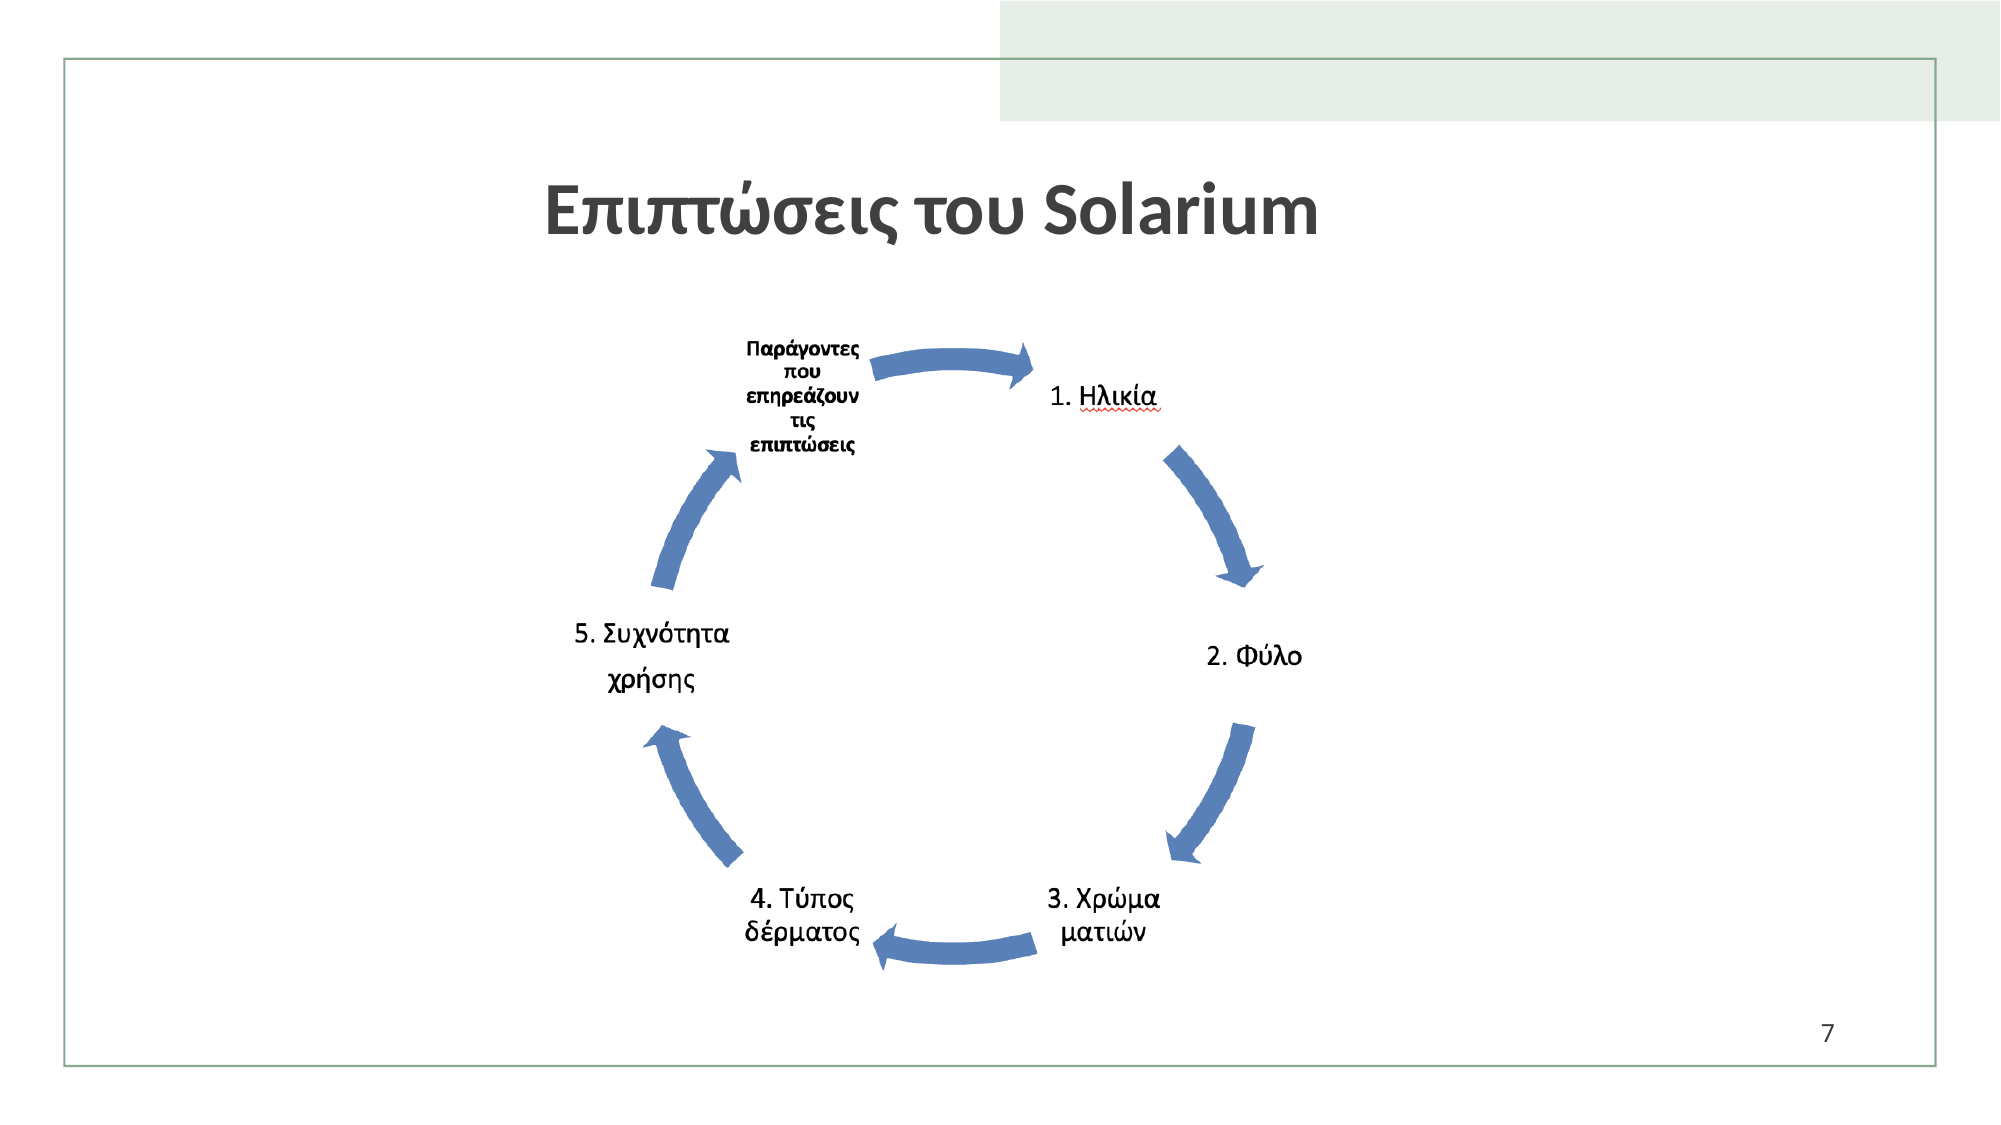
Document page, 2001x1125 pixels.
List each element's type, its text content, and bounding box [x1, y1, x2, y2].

title Επιπτώσεις του Solarium [150, 144, 1716, 275]
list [500, 294, 1417, 1004]
slide_number 7 [1400, 1004, 1850, 1064]
